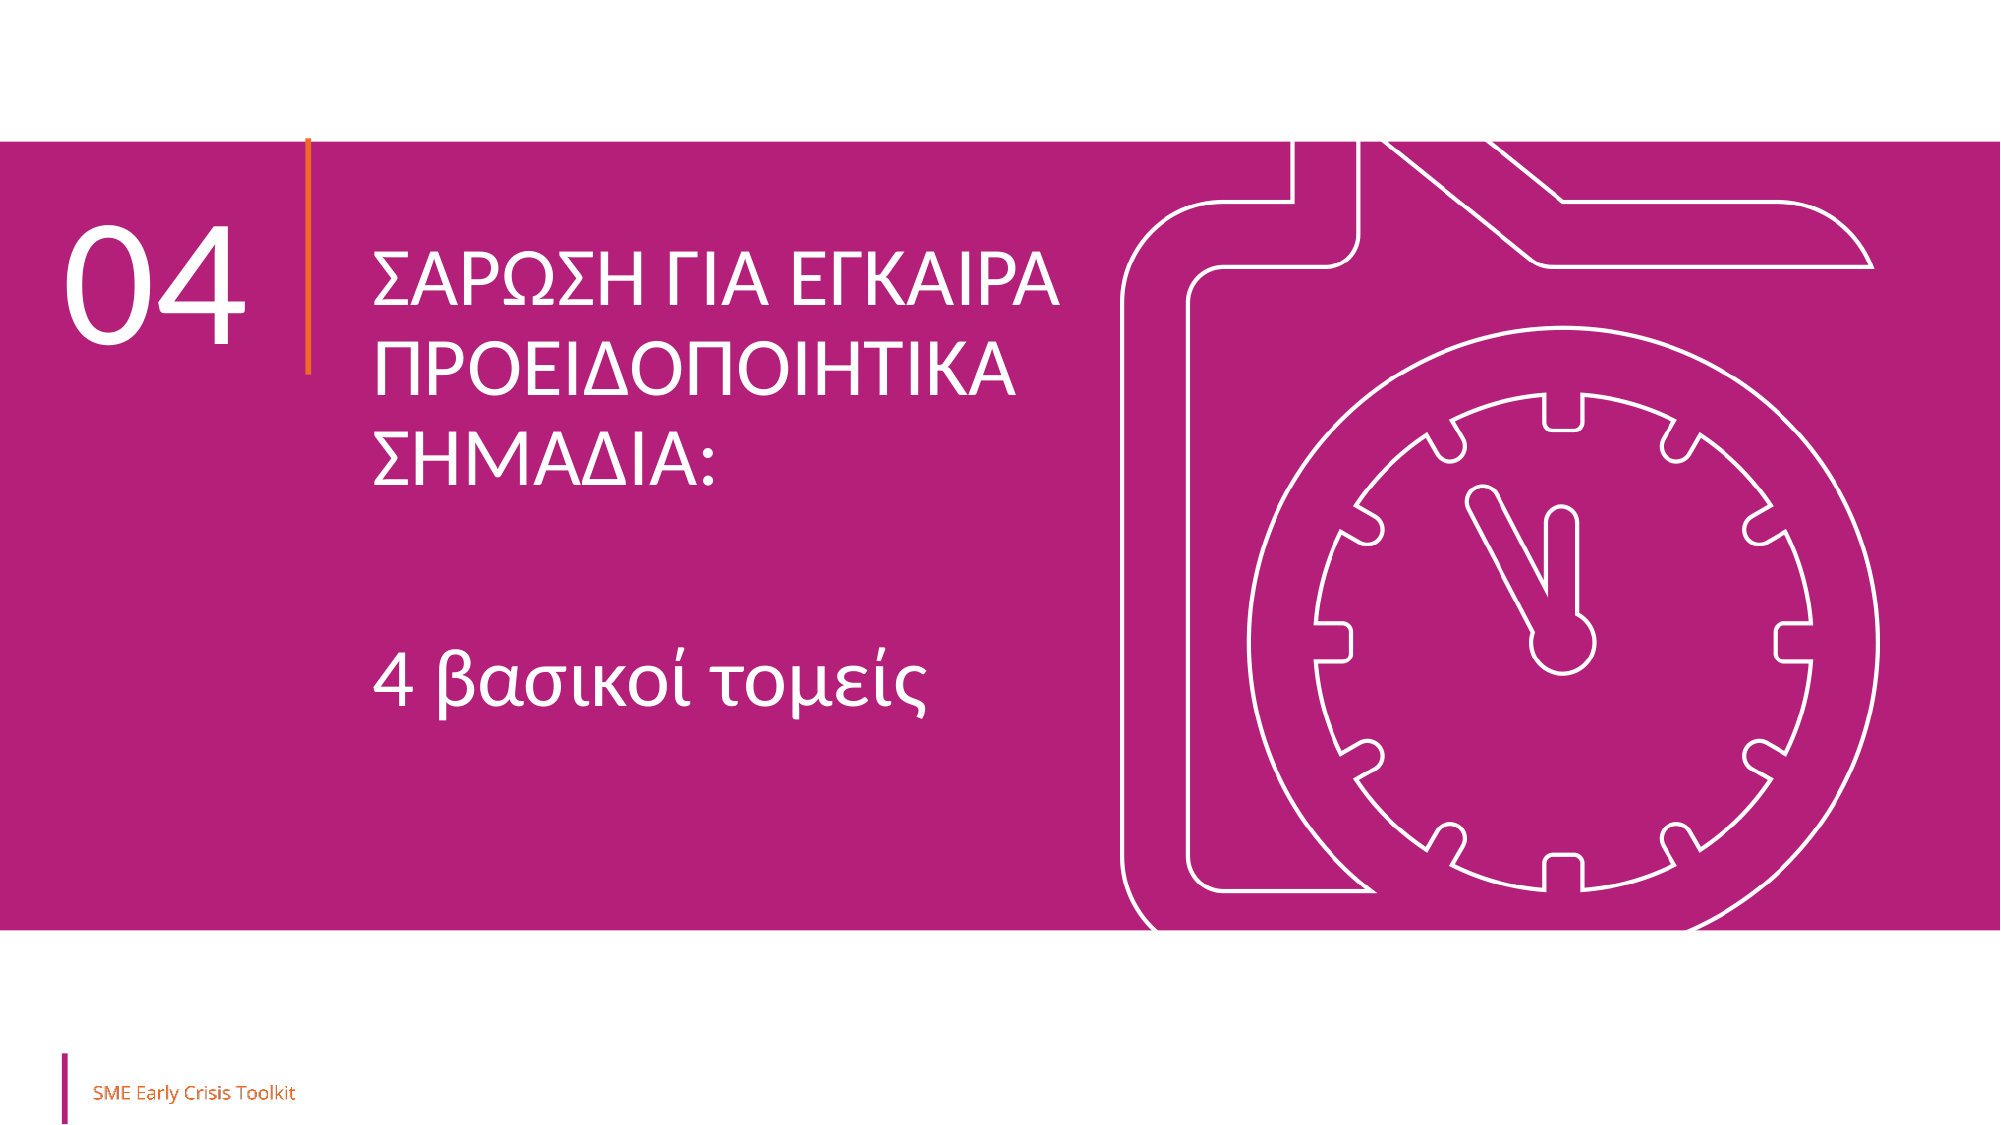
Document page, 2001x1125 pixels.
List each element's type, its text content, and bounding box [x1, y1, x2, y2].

list ΣΑΡΩΣΗ ΓΙΑ ΕΓΚΑΙΡΑ ΠΡΟΕΙΔΟΠΟΙΗΤΙΚΑ ΣΗΜΑΔΙΑ: 4 βασικοί τομείς [357, 226, 1092, 788]
list 04 [0, 178, 264, 274]
picture [83, 1080, 295, 1104]
picture [962, 141, 1953, 931]
